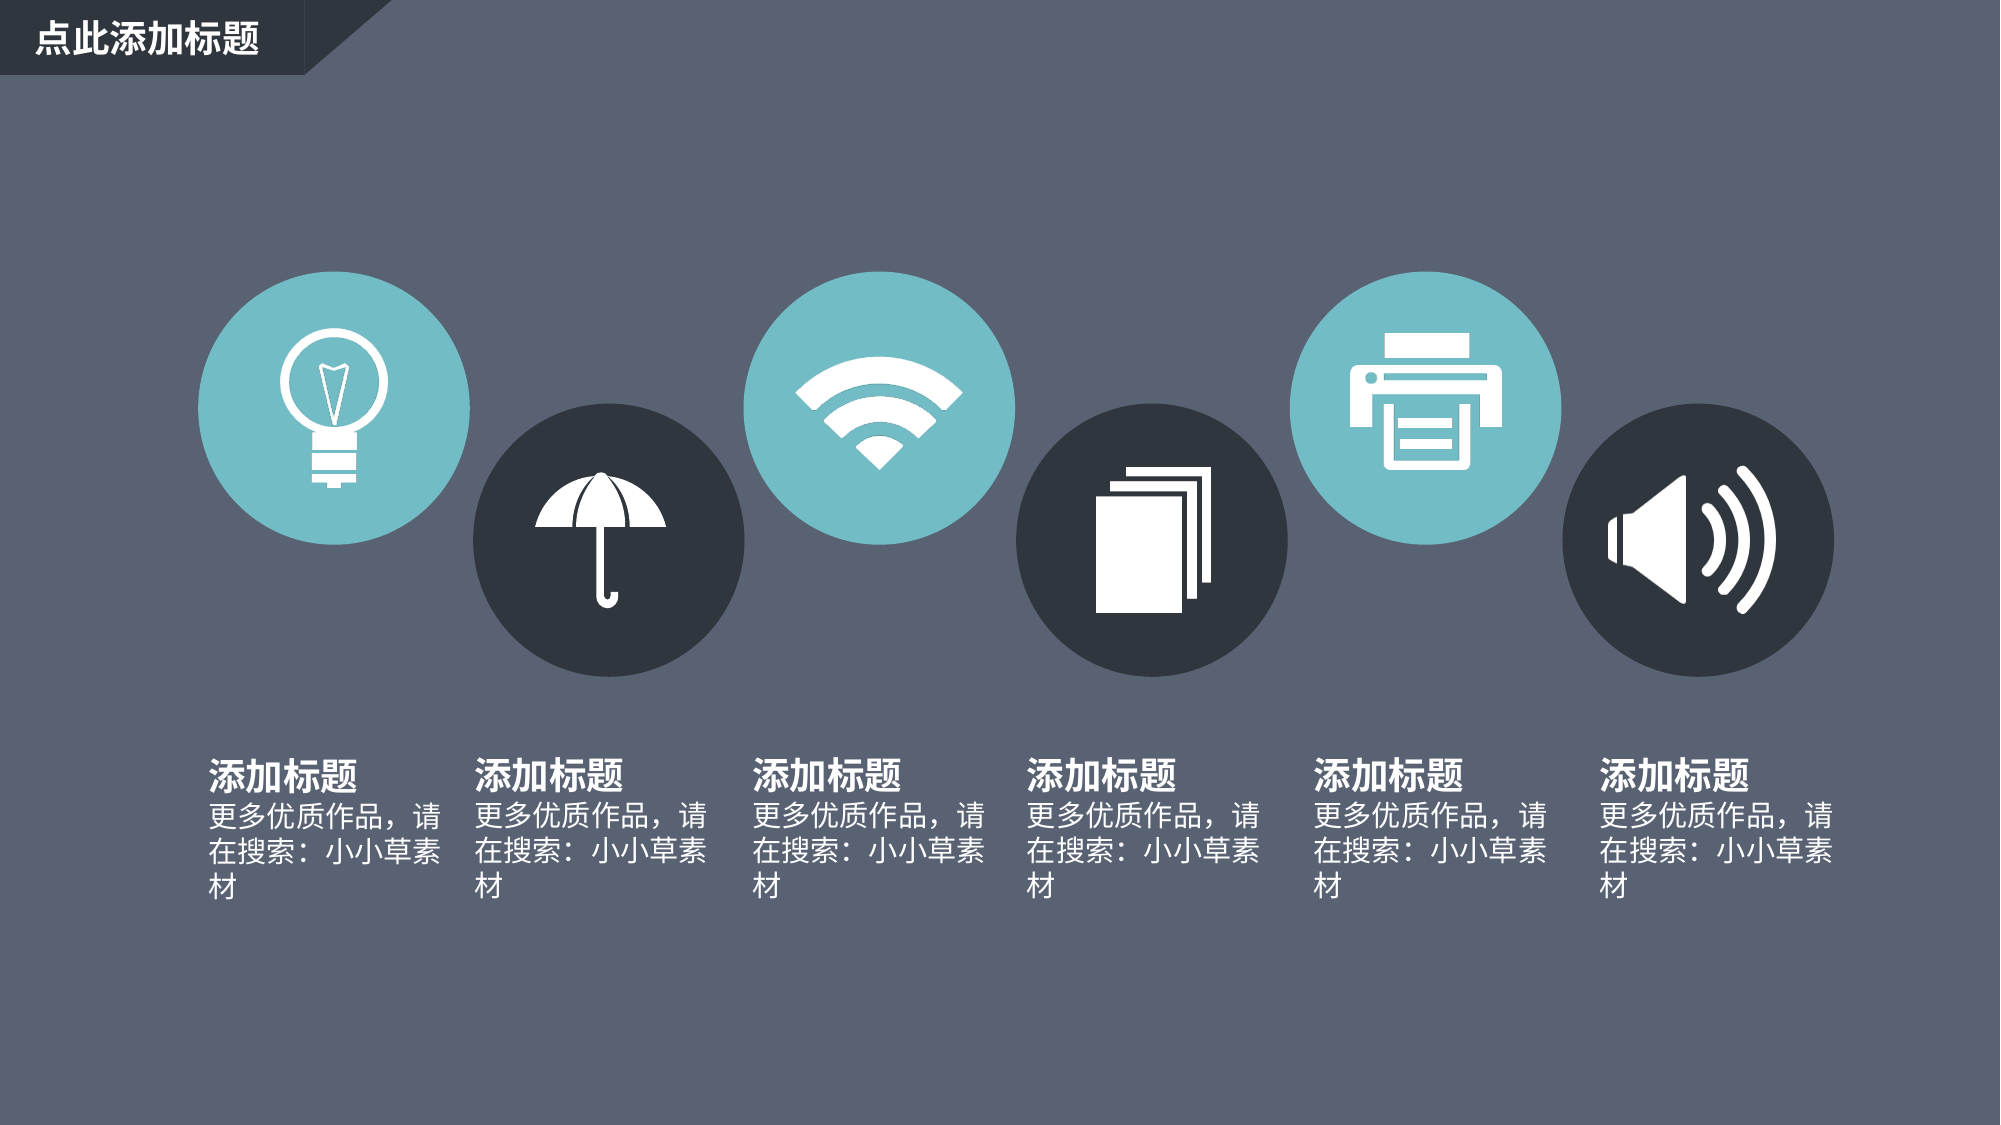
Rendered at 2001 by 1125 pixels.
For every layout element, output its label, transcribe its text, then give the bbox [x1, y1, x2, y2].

text_box 添加标题 更多优质作品，请在搜索：小小草素材 [1306, 703, 1574, 907]
picture [1349, 332, 1502, 471]
text_box 添加标题 更多优质作品，请在搜索：小小草素材 [1019, 703, 1287, 907]
text_box 添加标题 更多优质作品，请在搜索：小小草素材 [466, 703, 735, 907]
text_box [473, 403, 745, 677]
text_box [1562, 403, 1835, 677]
picture [1607, 465, 1777, 615]
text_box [0, 0, 392, 76]
text_box [743, 271, 1016, 545]
picture [794, 356, 964, 471]
picture [1095, 467, 1212, 614]
text_box [198, 271, 470, 545]
text_box [535, 472, 667, 609]
text_box [1016, 403, 1288, 677]
text_box 添加标题 更多优质作品，请在搜索：小小草素材 [1592, 703, 1861, 907]
picture [280, 327, 389, 489]
text_box 添加标题 更多优质作品，请在搜索：小小草素材 [200, 704, 469, 907]
text_box [1289, 271, 1562, 545]
text_box 添加标题 更多优质作品，请在搜索：小小草素材 [744, 703, 1013, 907]
